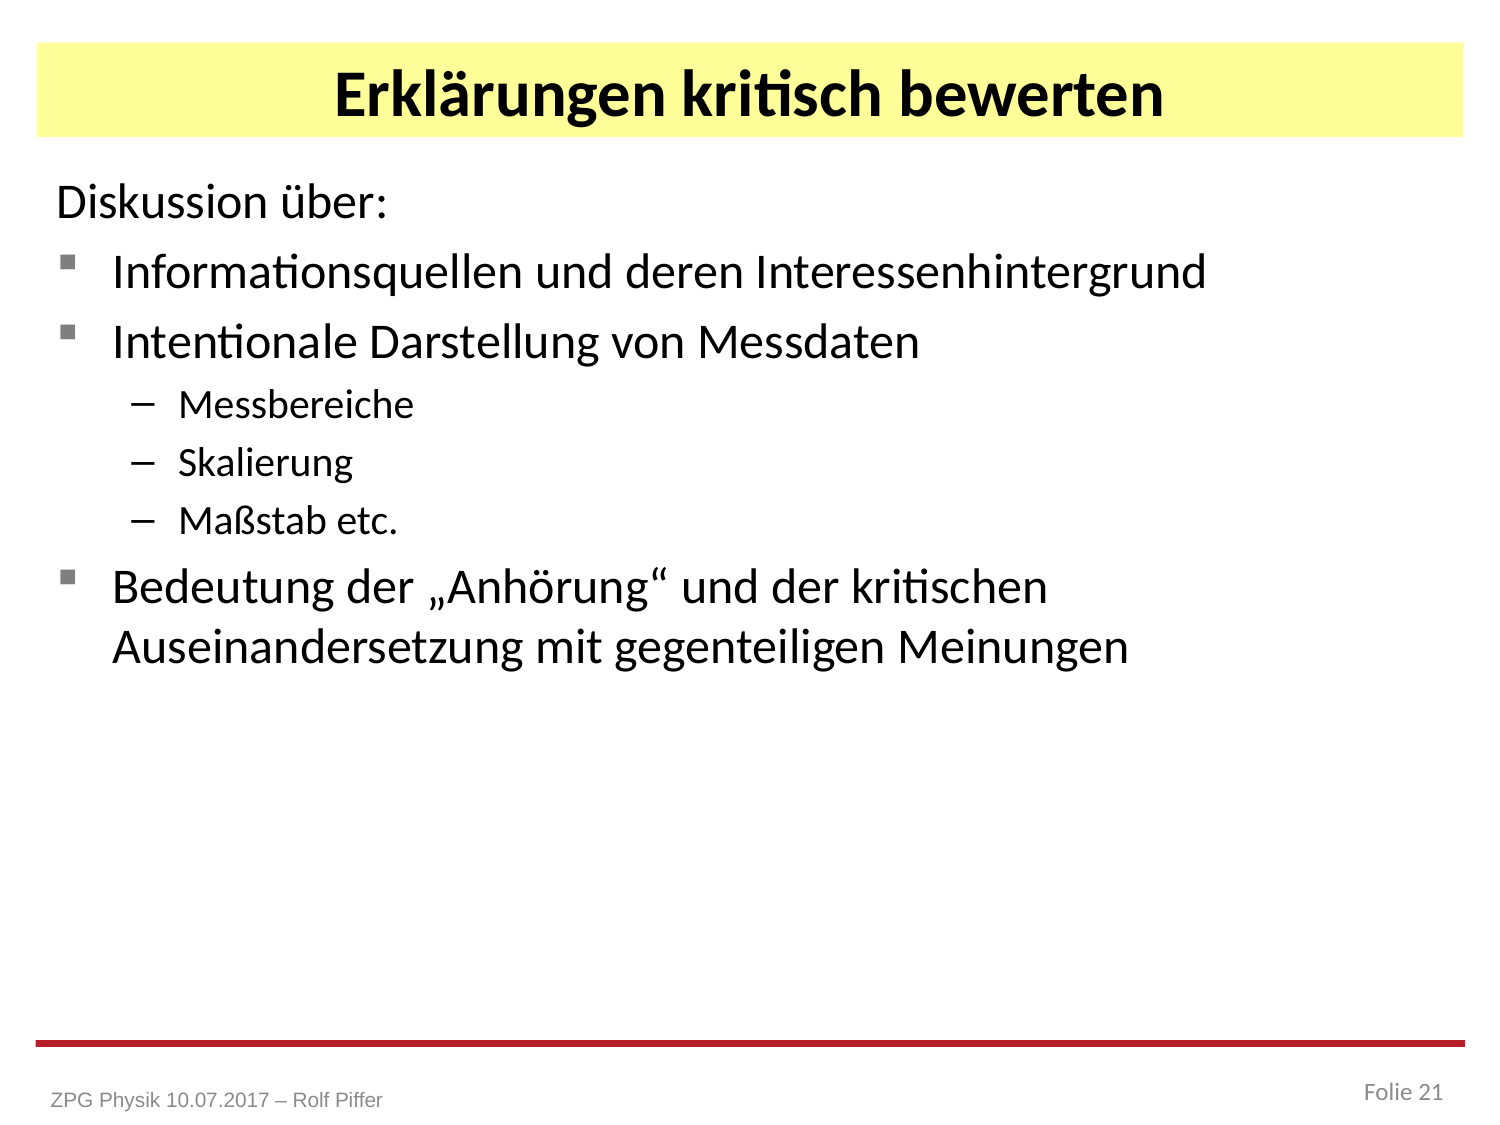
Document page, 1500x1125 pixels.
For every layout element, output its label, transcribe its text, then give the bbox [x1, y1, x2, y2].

title Erklärungen kritisch bewerten [41, 42, 1459, 149]
footer ZPG Physik 10.07.2017 – Rolf Piffer [35, 1069, 768, 1125]
slide_number Folie 21 [1108, 1060, 1459, 1121]
list Diskussion über: Informationsquellen und deren Interessenhintergrund Intentionale Darstellung von Messdaten Messbereiche Skalierung Maßstab etc. Bedeutung der „Anhörung“ und der kritischen Auseinandersetzung mit gegenteiligen Meinungen [41, 160, 1459, 787]
